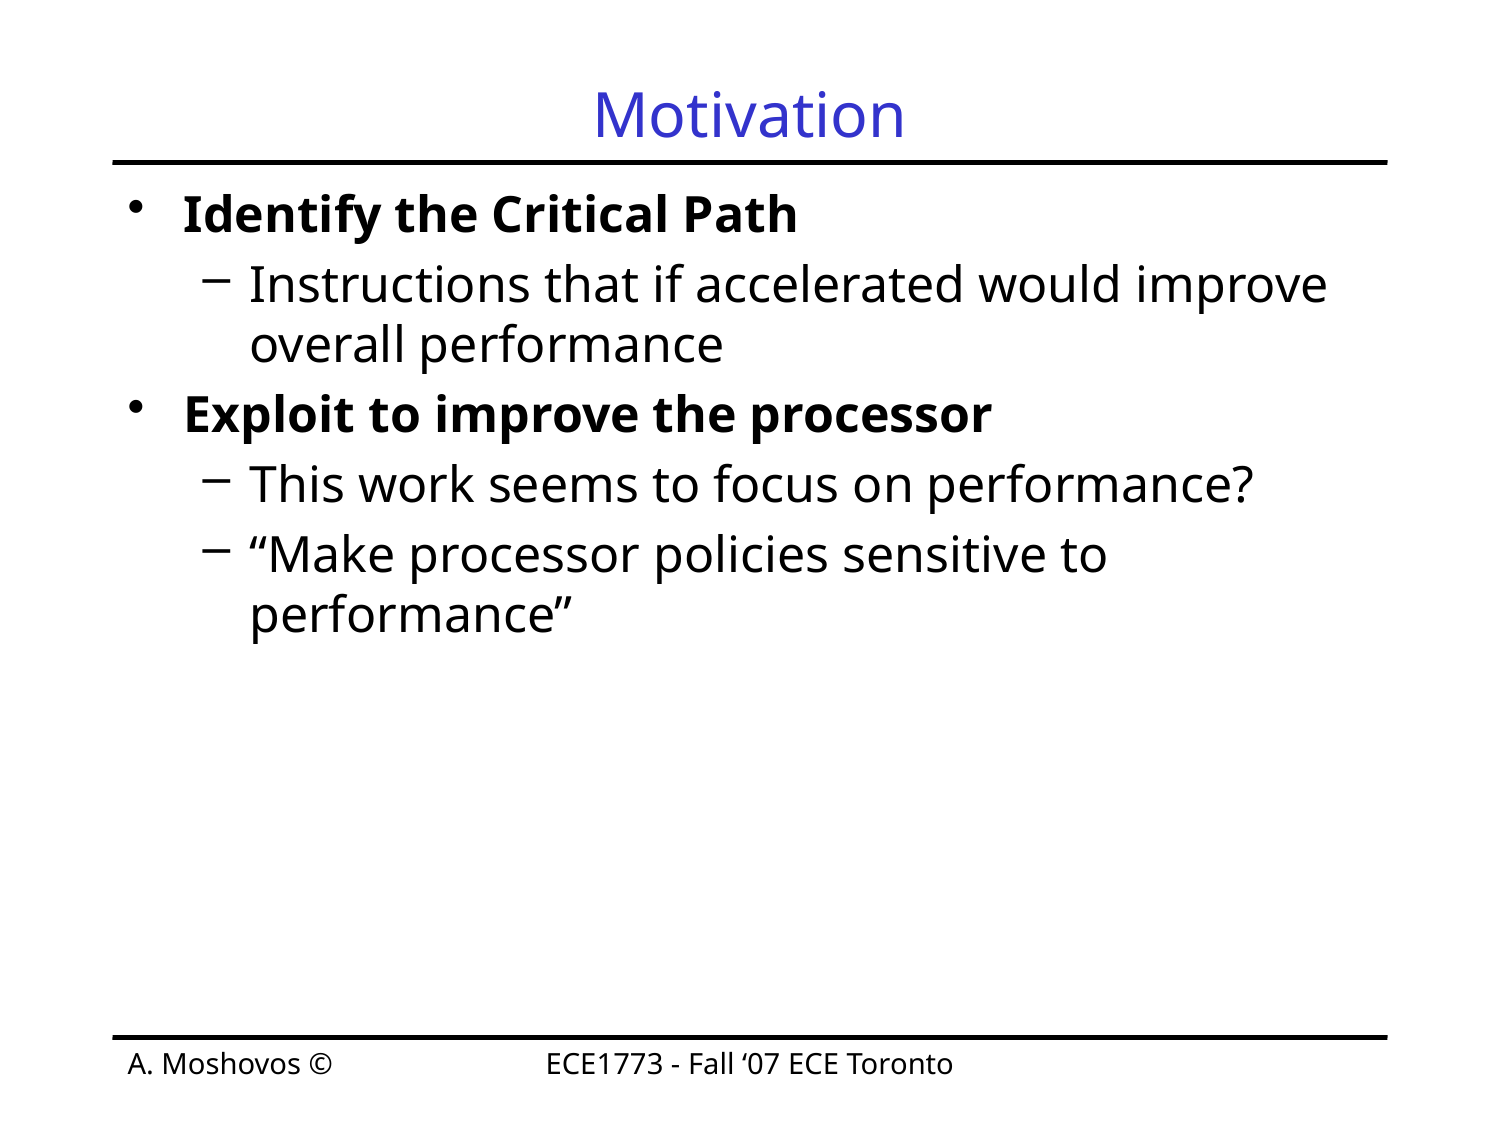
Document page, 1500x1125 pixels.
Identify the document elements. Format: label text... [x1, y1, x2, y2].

slide_number A. Moshovos © [112, 1037, 426, 1101]
title Motivation [112, 62, 1388, 163]
list Identify the Critical Path Instructions that if accelerated would improve overall performance Exploit to improve the processor This work seems to focus on performance? “Make processor policies sensitive to performance” [112, 174, 1388, 1026]
footer ECE1773 - Fall ‘07 ECE Toronto [487, 1037, 1013, 1101]
